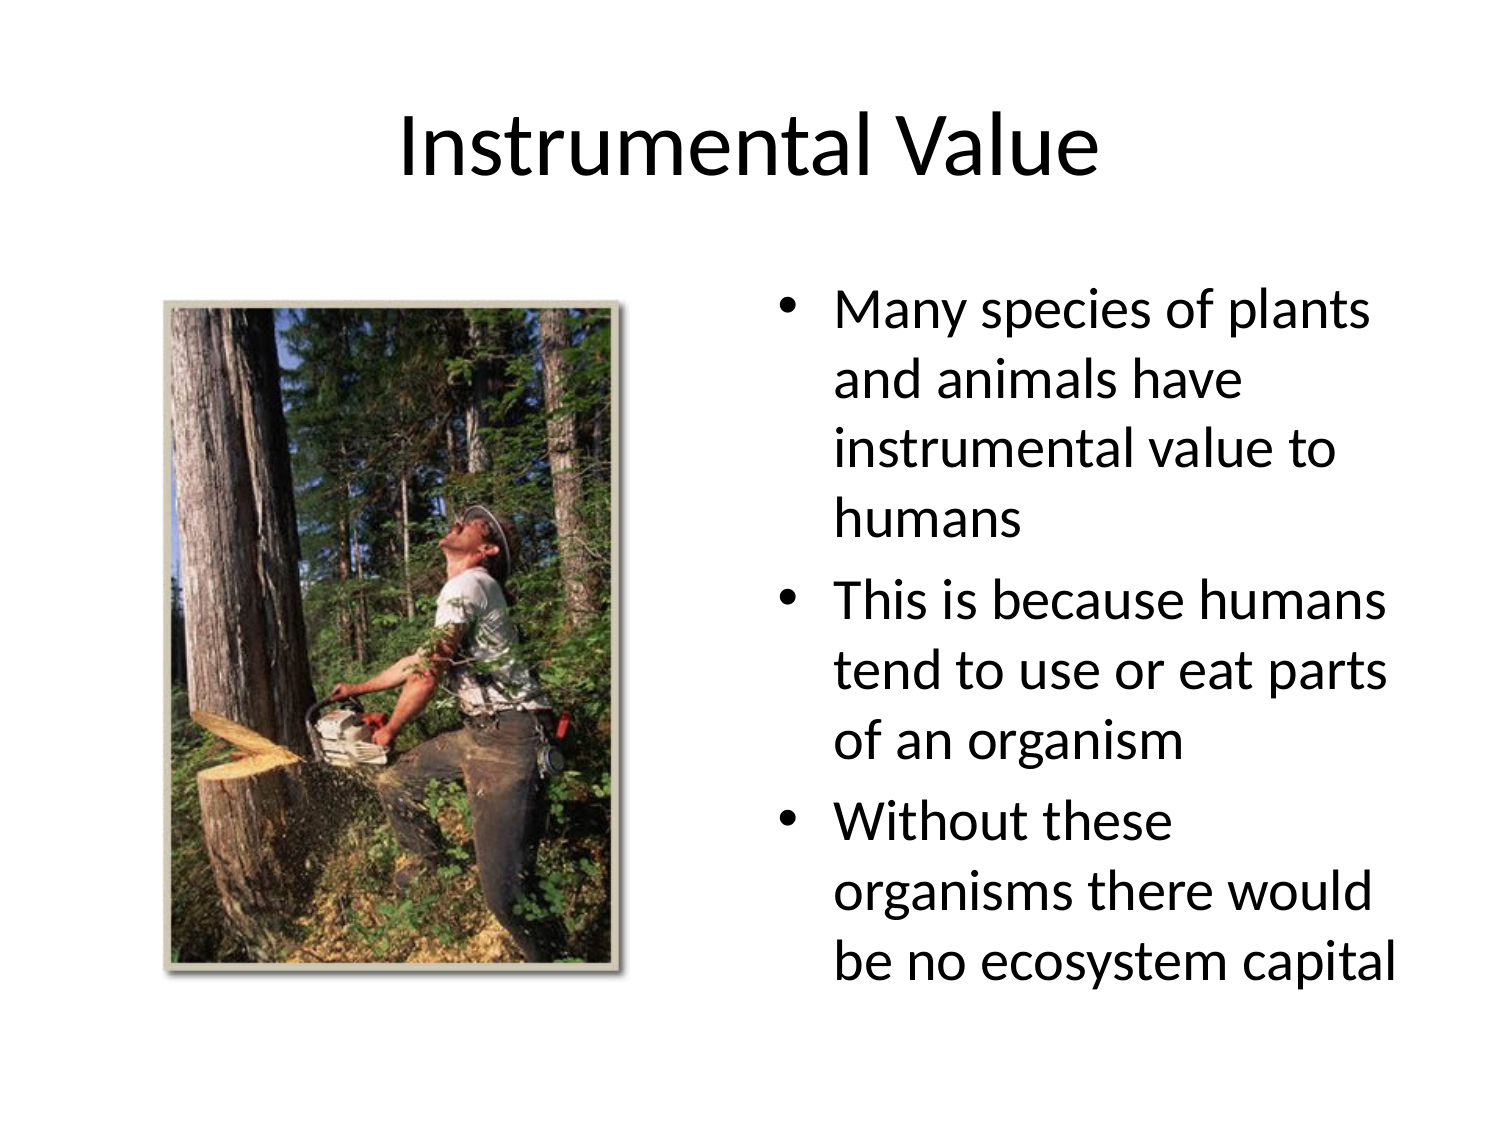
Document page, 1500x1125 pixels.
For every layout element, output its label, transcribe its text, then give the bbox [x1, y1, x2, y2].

list Many species of plants and animals have instrumental value to humans This is because humans tend to use or eat parts of an organism Without these organisms there would be no ecosystem capital [762, 262, 1425, 1005]
title Instrumental Value [75, 45, 1425, 233]
picture [162, 299, 630, 982]
